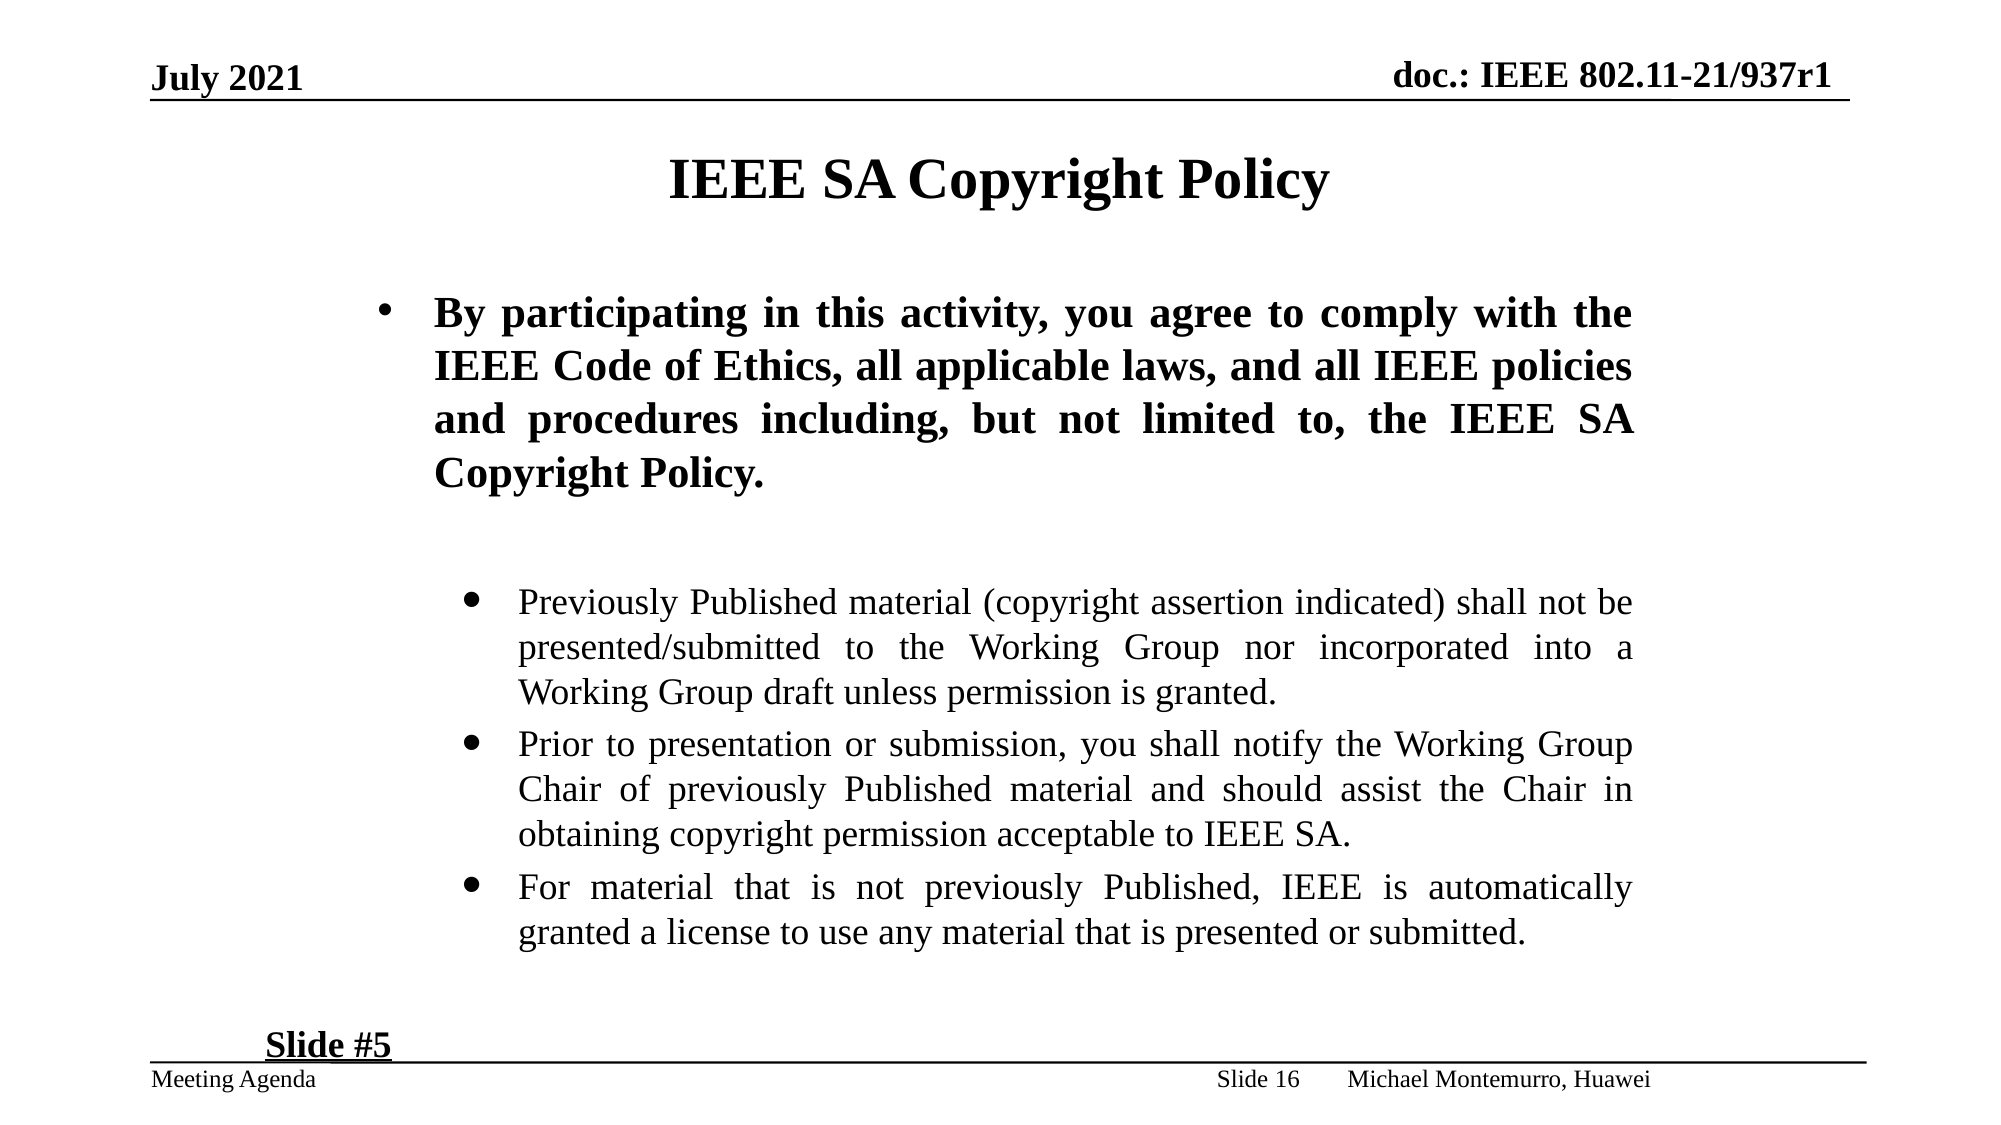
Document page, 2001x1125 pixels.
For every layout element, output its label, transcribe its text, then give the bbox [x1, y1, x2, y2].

text_box IEEE SA Copyright Policy [362, 87, 1638, 263]
list By participating in this activity, you agree to comply with the IEEE Code of Ethics, all applicable laws, and all IEEE policies and procedures including, but not limited to, the IEEE SA Copyright Policy. Previously Published material (copyright assertion indicated) shall not be presented/submitted to the Working Group nor incorporated into a Working Group draft unless permission is granted. Prior to presentation or submission, you shall notify the Working Group Chair of previously Published material and should assist the Chair in obtaining copyright permission acceptable to IEEE SA. For material that is not previously Published, IEEE is automatically granted a license to use any material that is presented or submitted. [362, 275, 1650, 1038]
slide_number Slide 16 [1216, 1061, 1237, 1093]
footer Michael Montemurro, Huawei [1237, 1061, 1652, 1093]
text_box Slide #5 [250, 1012, 407, 1073]
